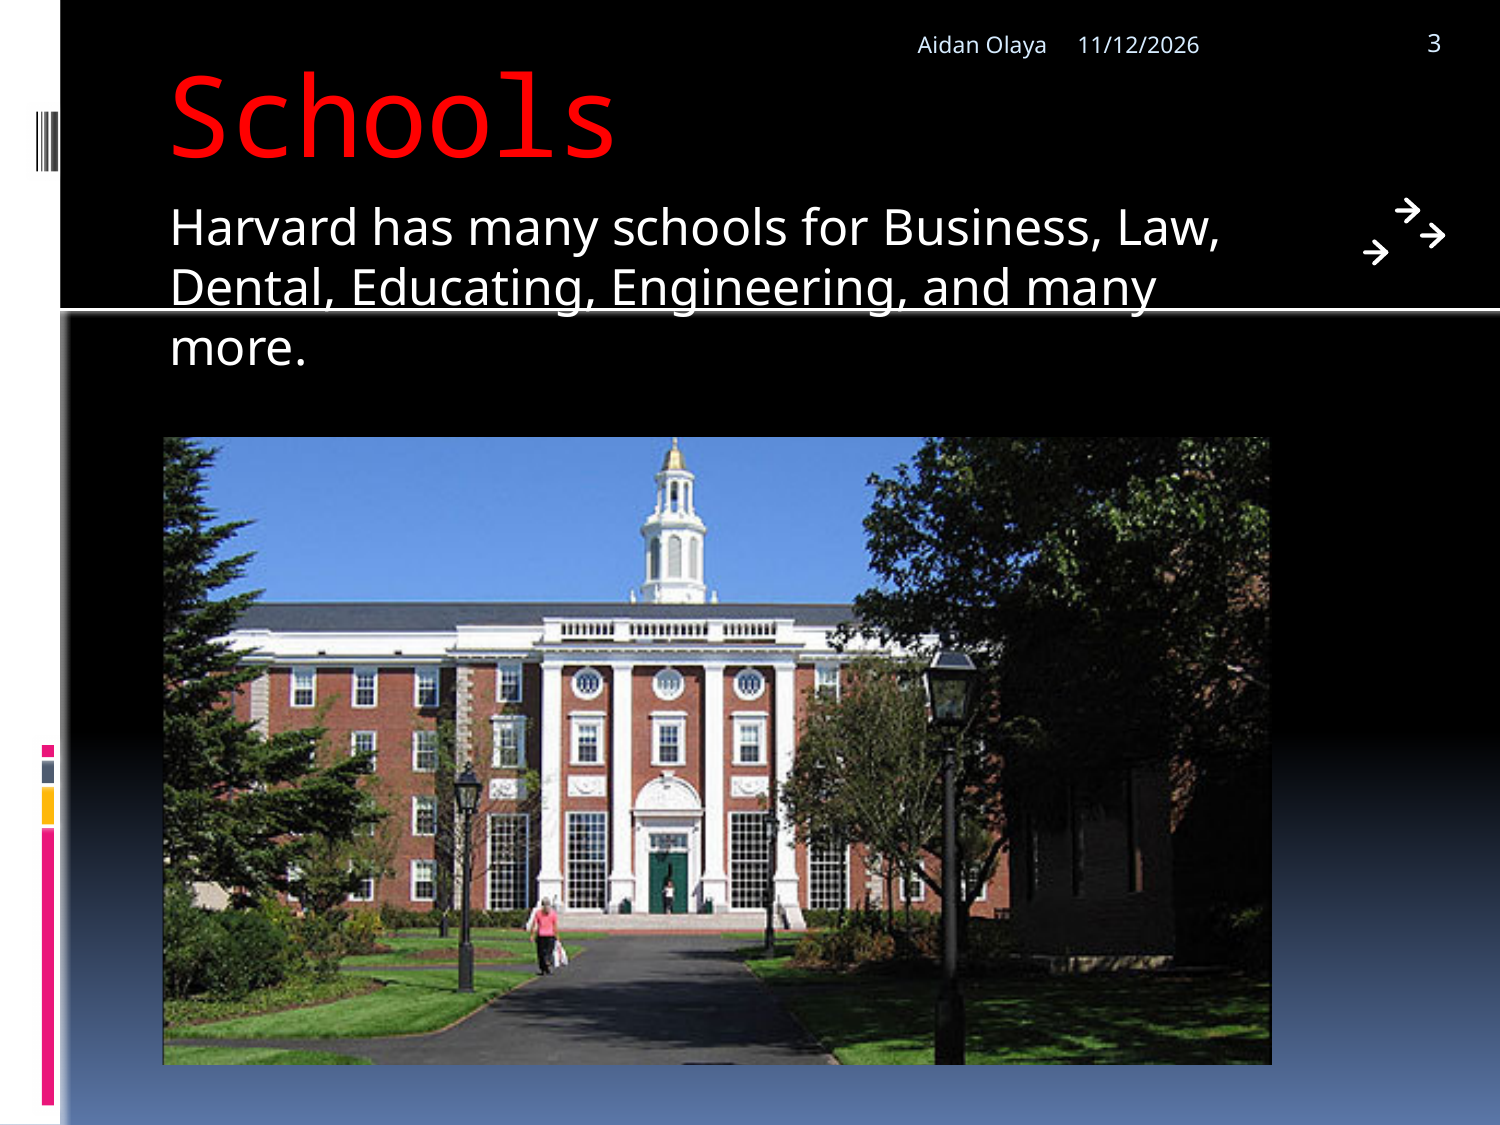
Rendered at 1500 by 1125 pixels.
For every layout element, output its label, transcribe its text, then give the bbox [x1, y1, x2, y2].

slide_number 3 [1412, 9, 1488, 69]
footer Aidan Olaya [150, 9, 1063, 69]
title Schools [150, 72, 1275, 187]
picture [162, 437, 1273, 1065]
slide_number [1063, 9, 1412, 69]
list Harvard has many schools for Business, Law, Dental, Educating, Engineering, and many more. [150, 187, 1275, 413]
